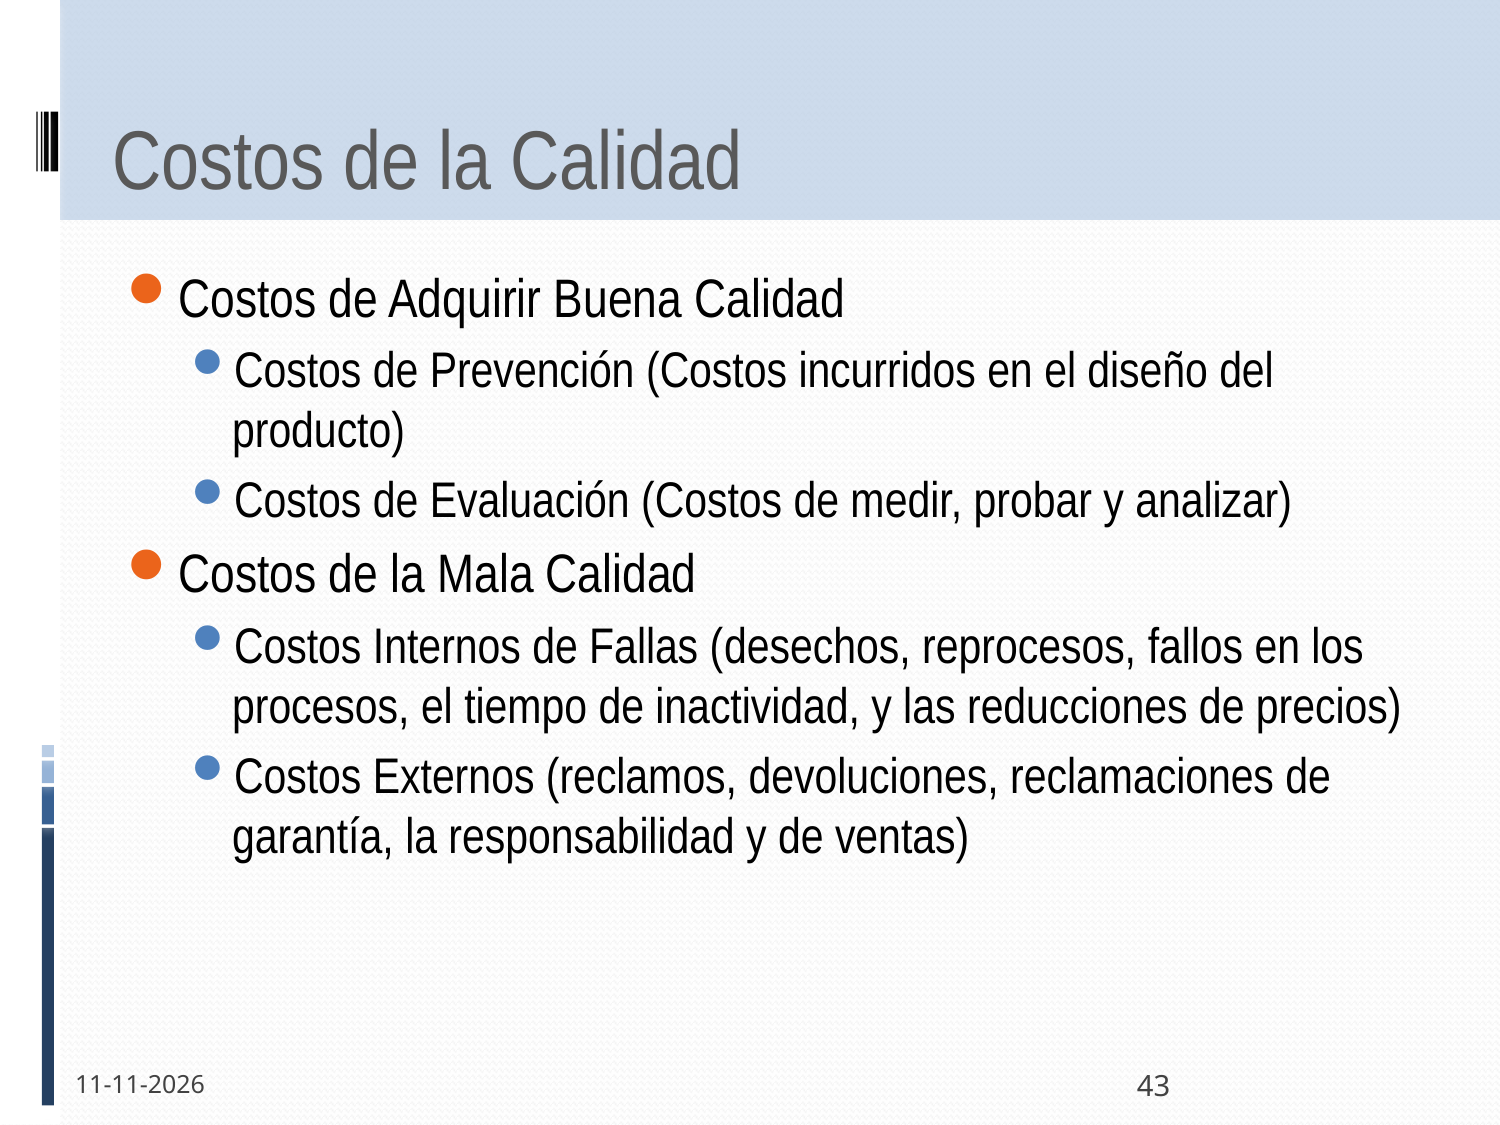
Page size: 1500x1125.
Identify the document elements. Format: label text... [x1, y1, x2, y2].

title Costos de la Calidad [111, 18, 1436, 207]
list Costos de Adquirir Buena Calidad Costos de Prevención (Costos incurridos en el diseño del producto) Costos de Evaluación (Costos de medir, probar y analizar) Costos de la Mala Calidad Costos Internos de Fallas (desechos, reprocesos, fallos en los procesos, el tiempo de inactividad, y las reducciones de precios) Costos Externos (reclamos, devoluciones, reclamaciones de garantía, la responsabilidad y de ventas) [111, 255, 1436, 1038]
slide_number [75, 1042, 243, 1103]
slide_number 43 [1045, 1046, 1171, 1107]
